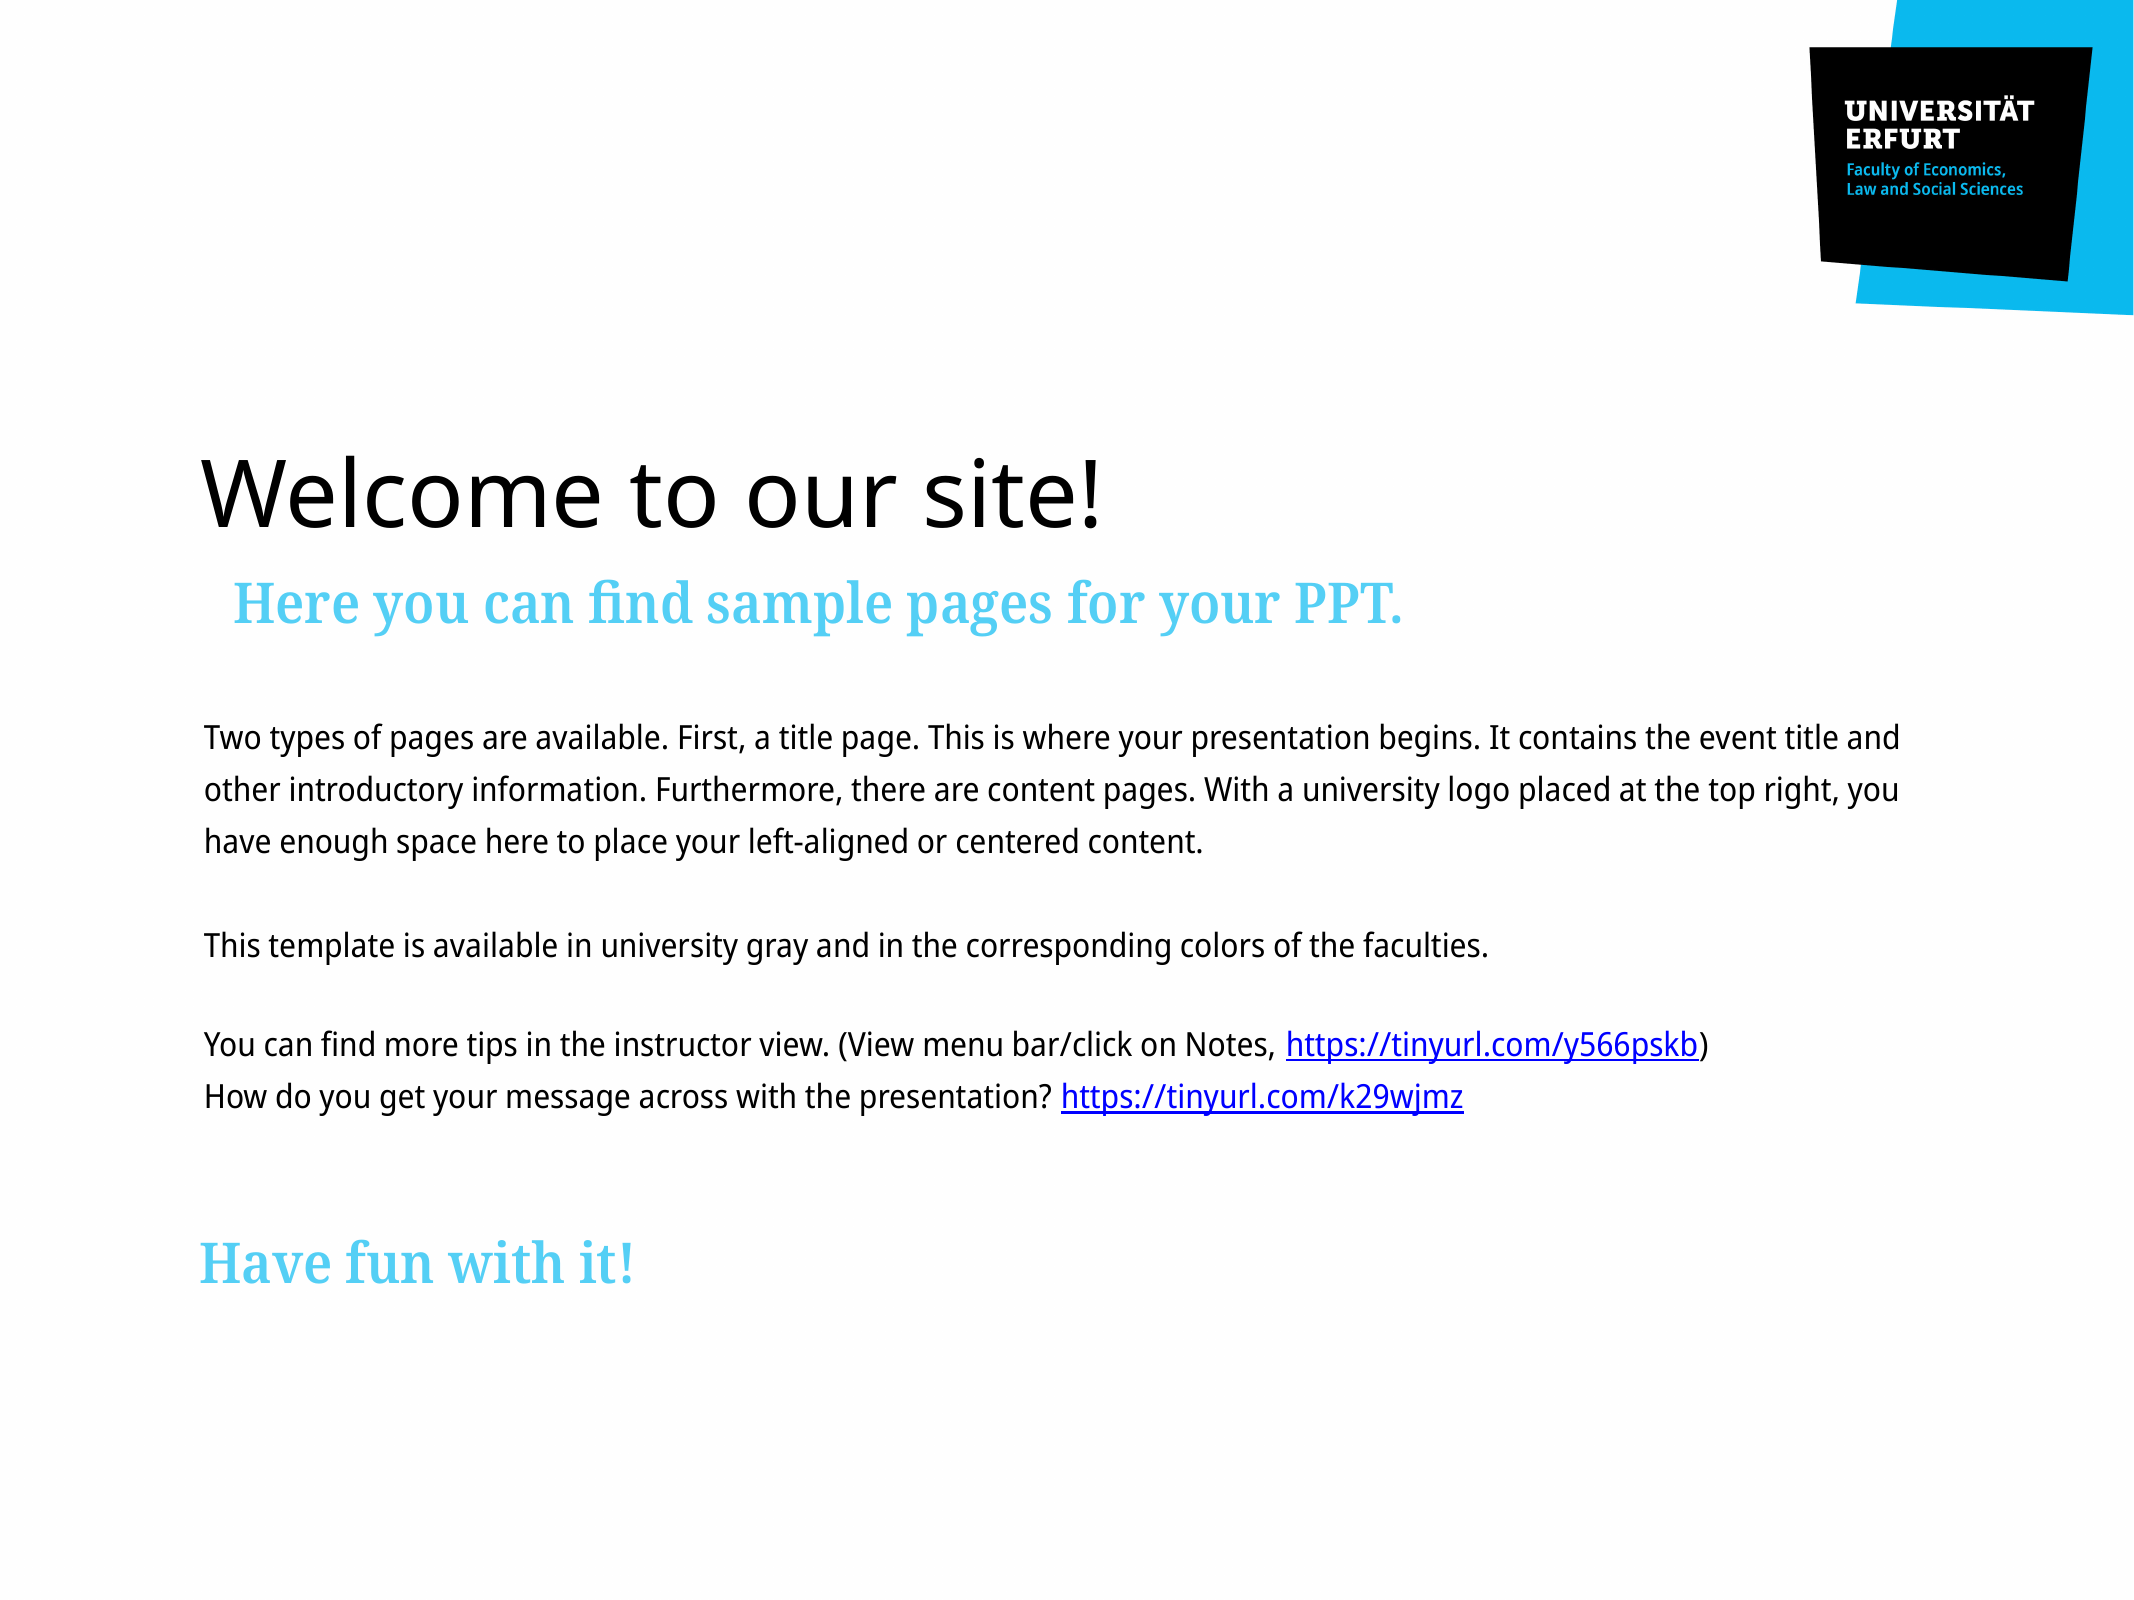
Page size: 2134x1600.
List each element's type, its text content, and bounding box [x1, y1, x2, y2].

text_box Have fun with it! [190, 1219, 646, 1304]
subtitle Two types of pages are available. First, a title page. This is where your presentation begins. It contains the event title and other introductory information. Furthermore, there are content pages. With a university logo placed at the top right, you have enough space here to place your left-aligned or centered content. This template is available in university gray and in the corresponding colors of the faculties. You can find more tips in the instructor view. (View menu bar/click on Notes, https://tinyurl.com/y566pskb) How do you get your message across with the presentation? https://tinyurl.com/k29wjmz [194, 695, 1913, 1220]
text_box Here you can find sample pages for your PPT. [224, 558, 1413, 643]
title Welcome to our site! [191, 268, 1910, 555]
picture [0, 0, 2134, 1600]
